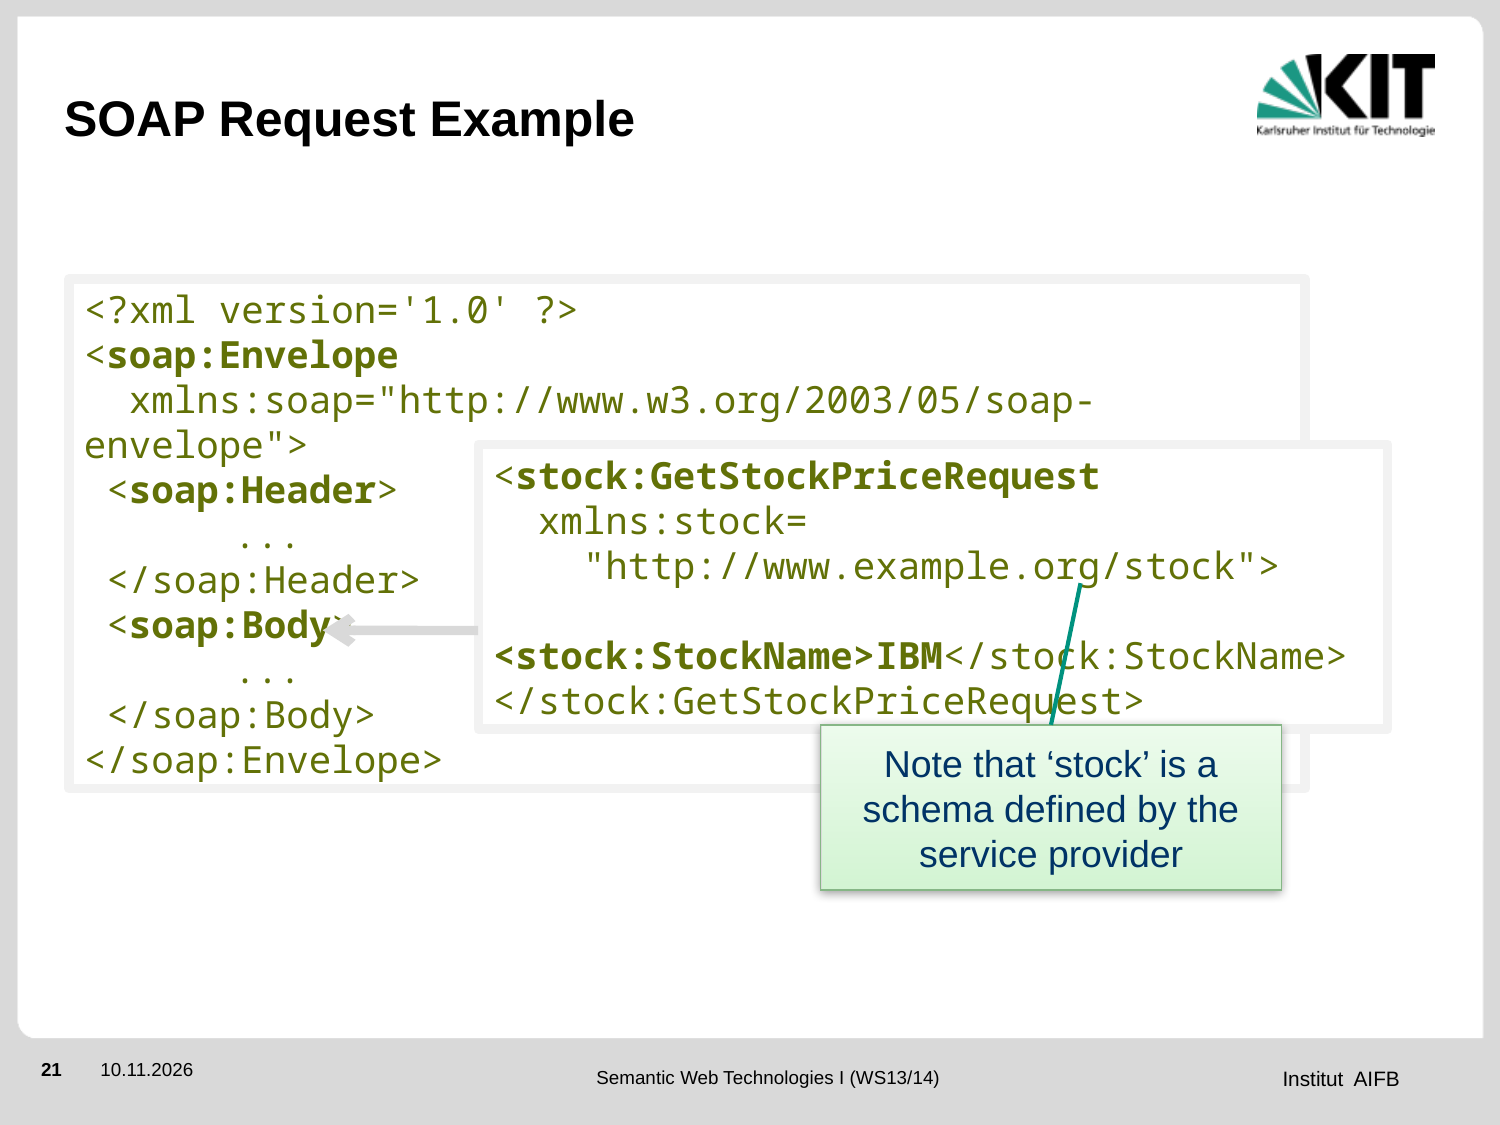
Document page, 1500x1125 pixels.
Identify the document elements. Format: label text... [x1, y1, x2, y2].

title SOAP Request Example [64, 54, 1198, 147]
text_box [994, 638, 1137, 669]
text_box <?xml version='1.0' ?> <soap:Envelope xmlns:soap="http://www.w3.org/2003/05/soap-envelope"> <soap:Header> ... </soap:Header> <soap:Body> ... </soap:Body> </soap:Envelope> [69, 278, 1306, 789]
text_box <stock:GetStockPriceRequest xmlns:stock= "http://www.example.org/stock"> <stock:StockName>IBM</stock:StockName> </stock:GetStockPriceRequest> [478, 444, 1388, 730]
picture [0, 0, 1500, 1125]
text_box Note that ‘stock’ is a schema defined by the service provider [820, 724, 1282, 891]
